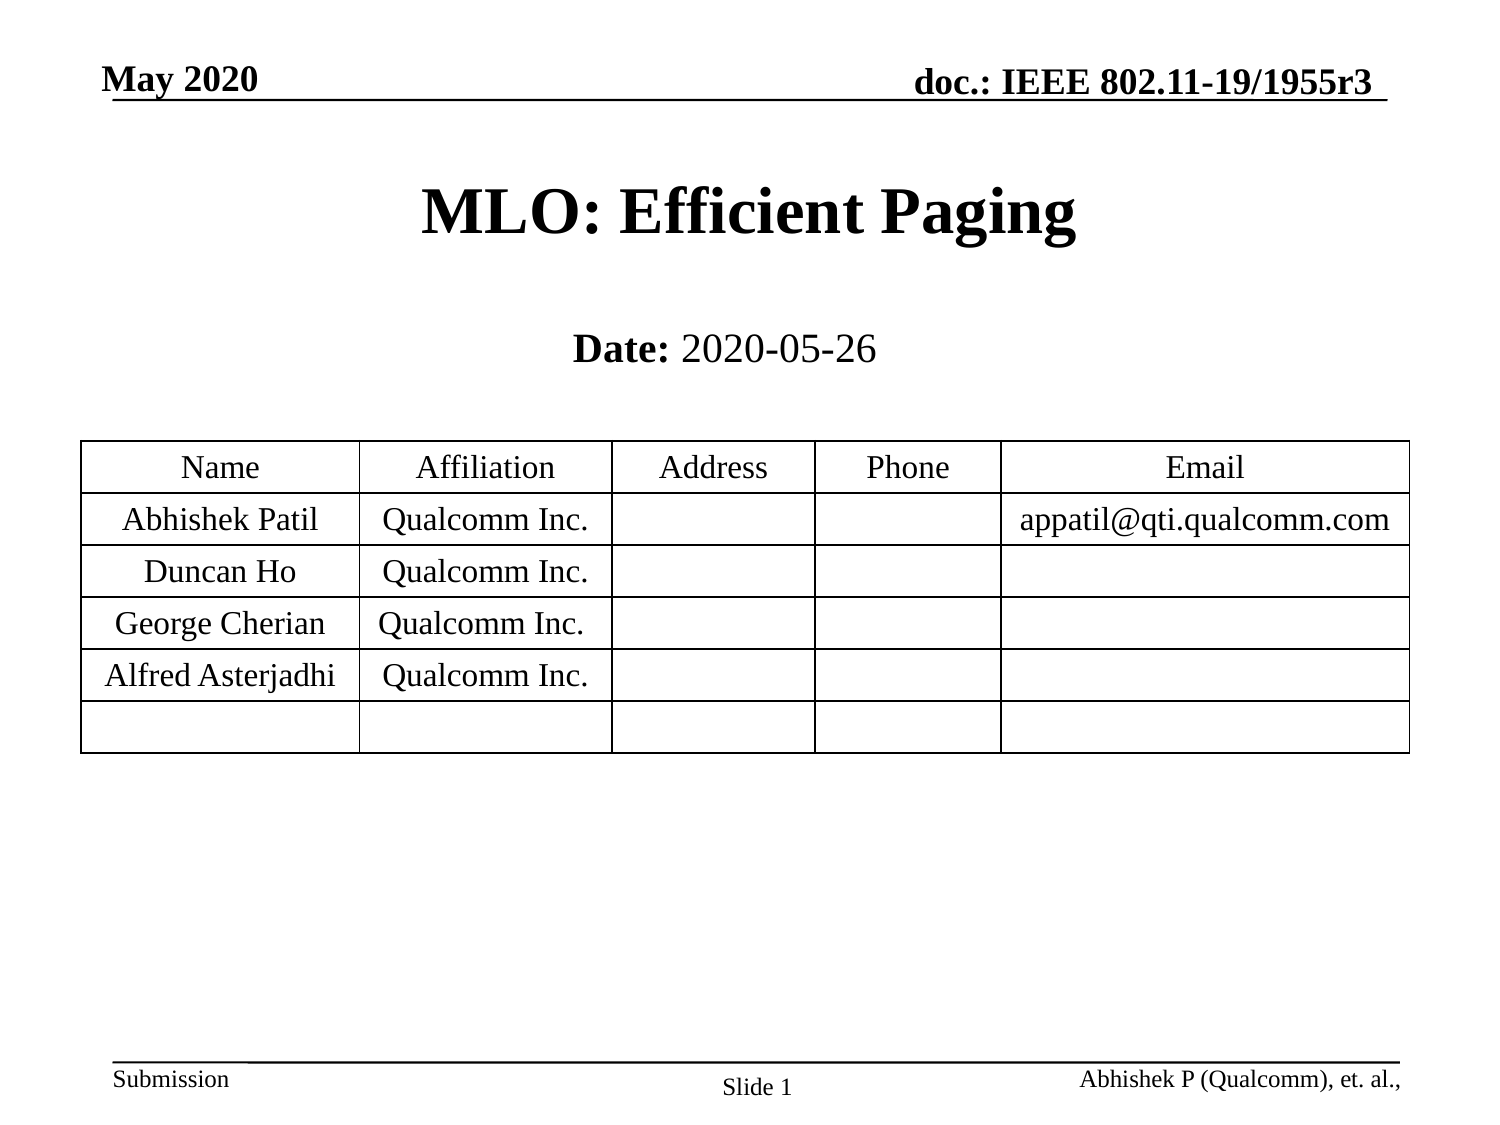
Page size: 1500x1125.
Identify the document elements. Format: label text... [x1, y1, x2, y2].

footer Abhishek P (Qualcomm), et. al., [949, 1061, 1402, 1093]
table_header Address [613, 442, 814, 492]
table_cell [816, 494, 1000, 544]
table_cell [816, 546, 1000, 596]
table_cell Qualcomm Inc. [360, 546, 611, 596]
table_header Email [1002, 442, 1409, 492]
table_cell [816, 598, 1000, 648]
table_cell [1002, 650, 1409, 700]
table_header Affiliation [360, 442, 611, 492]
table_cell [360, 702, 611, 752]
table_cell [613, 546, 814, 596]
table_cell Qualcomm Inc. [360, 650, 611, 700]
table_cell [816, 650, 1000, 700]
table_cell Abhishek Patil [82, 494, 359, 544]
table_cell [613, 650, 814, 700]
table_cell Qualcomm Inc. [360, 494, 611, 544]
table_cell Qualcomm Inc. [360, 598, 611, 648]
table_cell Alfred Asterjadhi [82, 650, 359, 700]
table_cell [816, 702, 1000, 752]
table_cell [613, 702, 814, 752]
table_cell [1002, 546, 1409, 596]
text_box Date: 2020-05-26 [87, 313, 1363, 376]
table_cell George Cherian [82, 598, 359, 648]
table_cell [1002, 598, 1409, 648]
table_header Name [82, 442, 359, 492]
table_cell [613, 598, 814, 648]
slide_number Slide 1 [713, 1069, 802, 1101]
table_cell Duncan Ho [82, 546, 359, 596]
table_cell [82, 702, 359, 752]
table_cell [613, 494, 814, 544]
title MLO: Efficient Paging [112, 100, 1388, 314]
table_header Phone [816, 442, 1000, 492]
table_cell [1002, 702, 1409, 752]
table_cell appatil@qti.qualcomm.com [1002, 494, 1409, 544]
